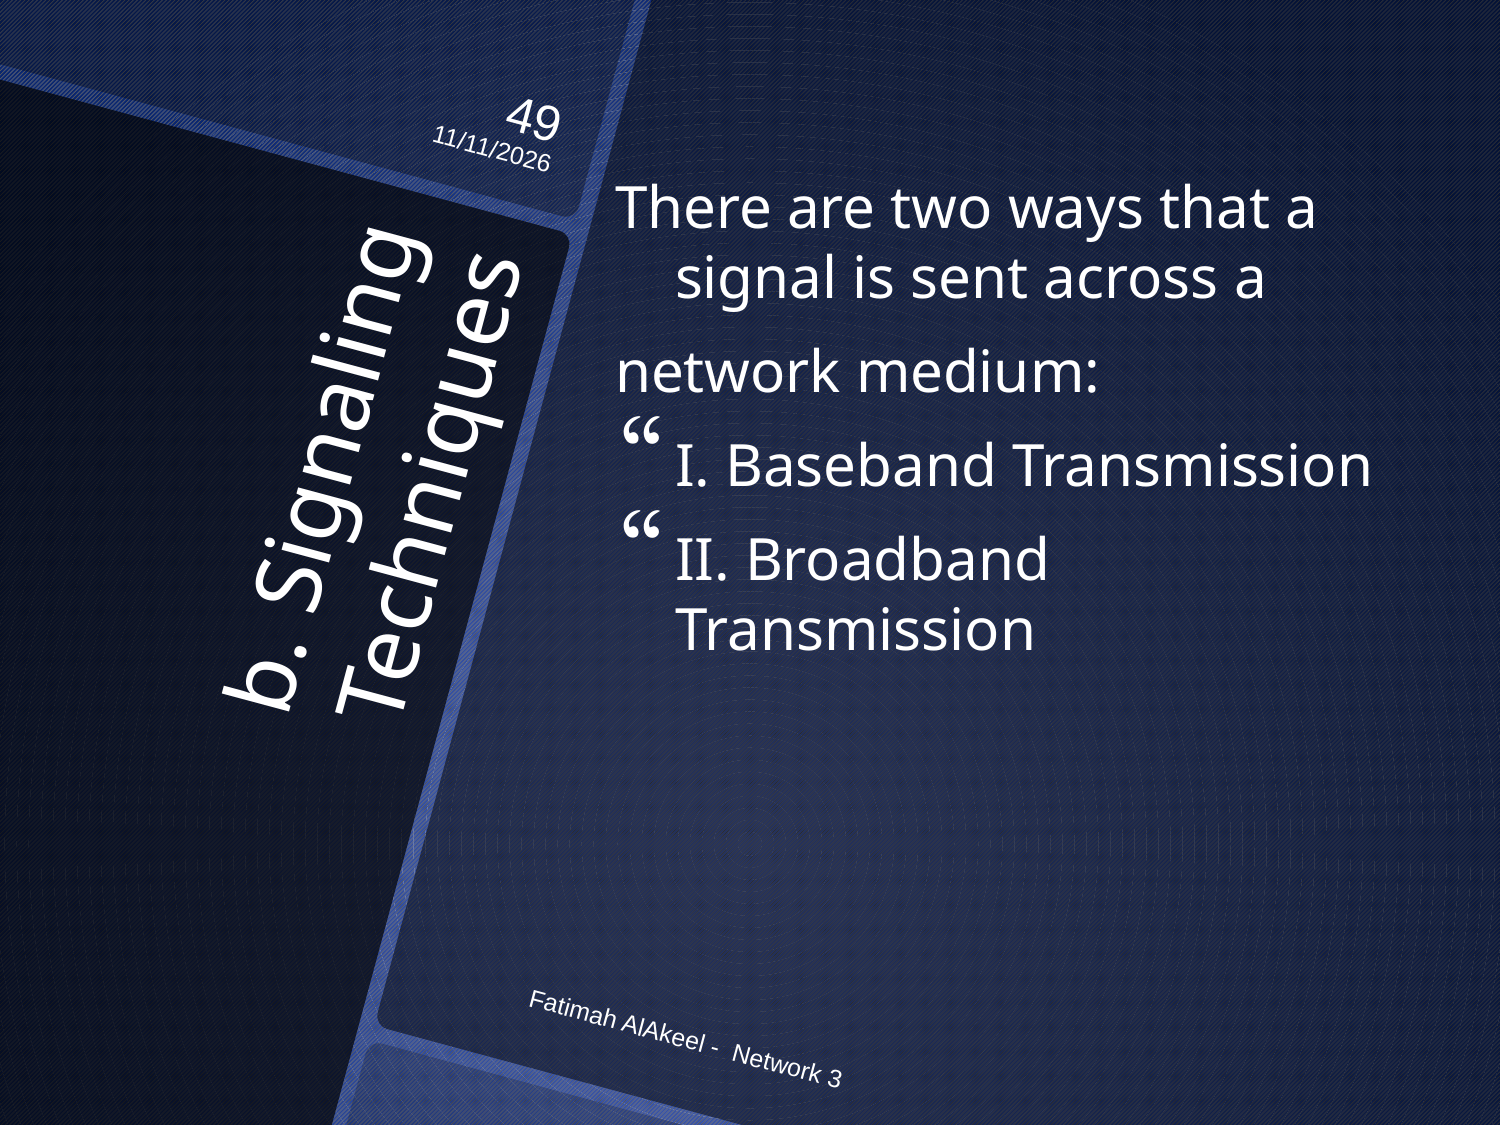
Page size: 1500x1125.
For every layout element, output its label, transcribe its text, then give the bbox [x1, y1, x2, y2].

slide_number 49 [206, 1, 585, 157]
title b. Signaling Techniques [69, 181, 554, 1056]
footer Fatimah AlAkeel - Network 3 [508, 963, 903, 1123]
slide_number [274, 81, 569, 197]
list There are two ways that a signal is sent across a network medium: I. Baseband Transmission II. Broadband Transmission [600, 162, 1425, 948]
